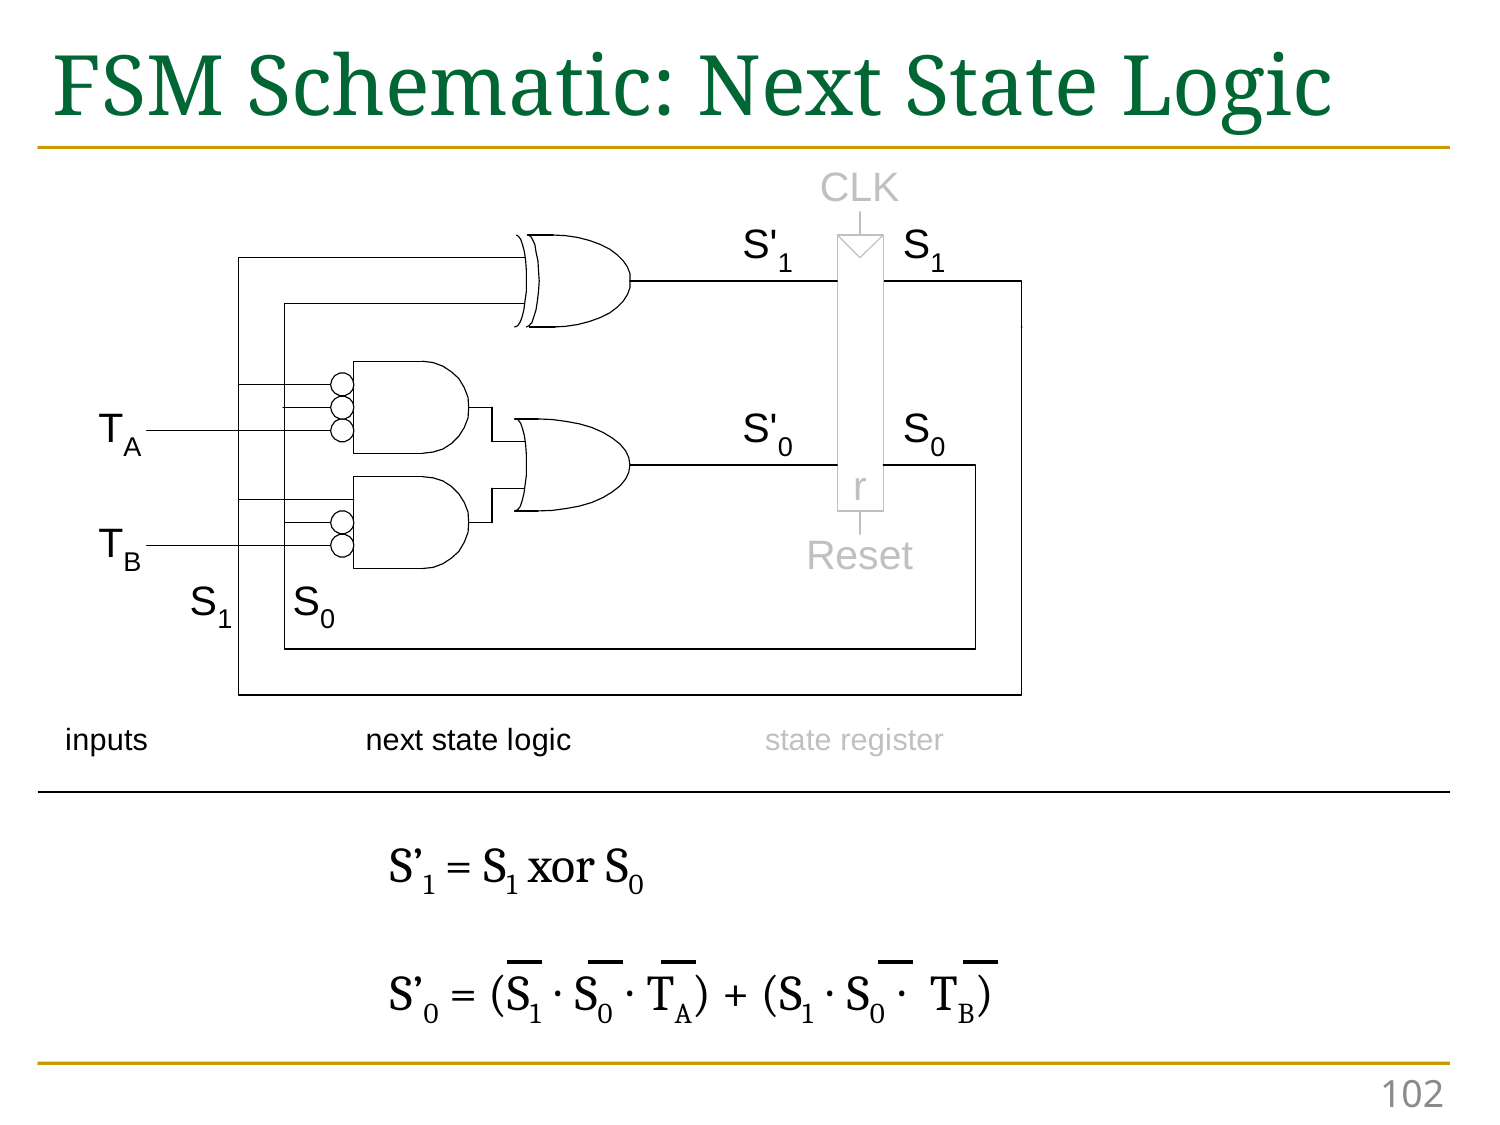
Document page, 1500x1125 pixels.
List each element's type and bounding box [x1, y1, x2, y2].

text_box [375, 824, 1287, 1037]
text_box [37, 137, 1451, 793]
slide_number [1121, 1066, 1460, 1125]
title [37, 24, 1450, 200]
